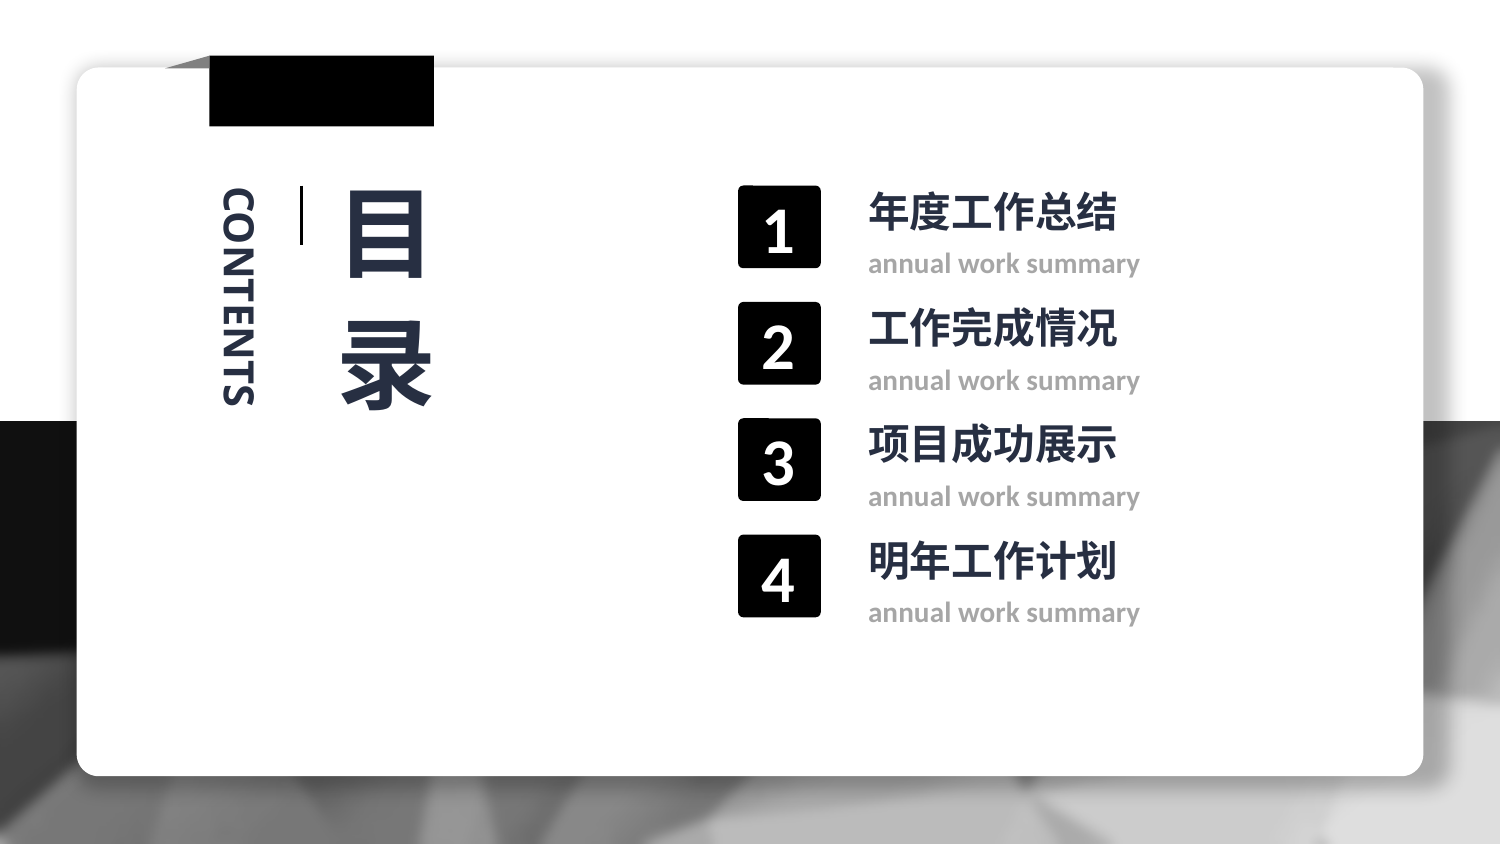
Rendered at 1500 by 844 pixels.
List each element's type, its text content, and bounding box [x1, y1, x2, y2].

text_box [74, 65, 1426, 420]
text_box 目 [336, 170, 446, 291]
text_box [163, 53, 212, 71]
text_box [207, 54, 436, 129]
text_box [737, 534, 1164, 630]
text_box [737, 185, 1164, 281]
picture [0, 421, 1500, 844]
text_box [737, 418, 1164, 513]
text_box CONTENTS [215, 185, 266, 420]
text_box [737, 301, 1164, 397]
text_box 录 [336, 301, 446, 420]
